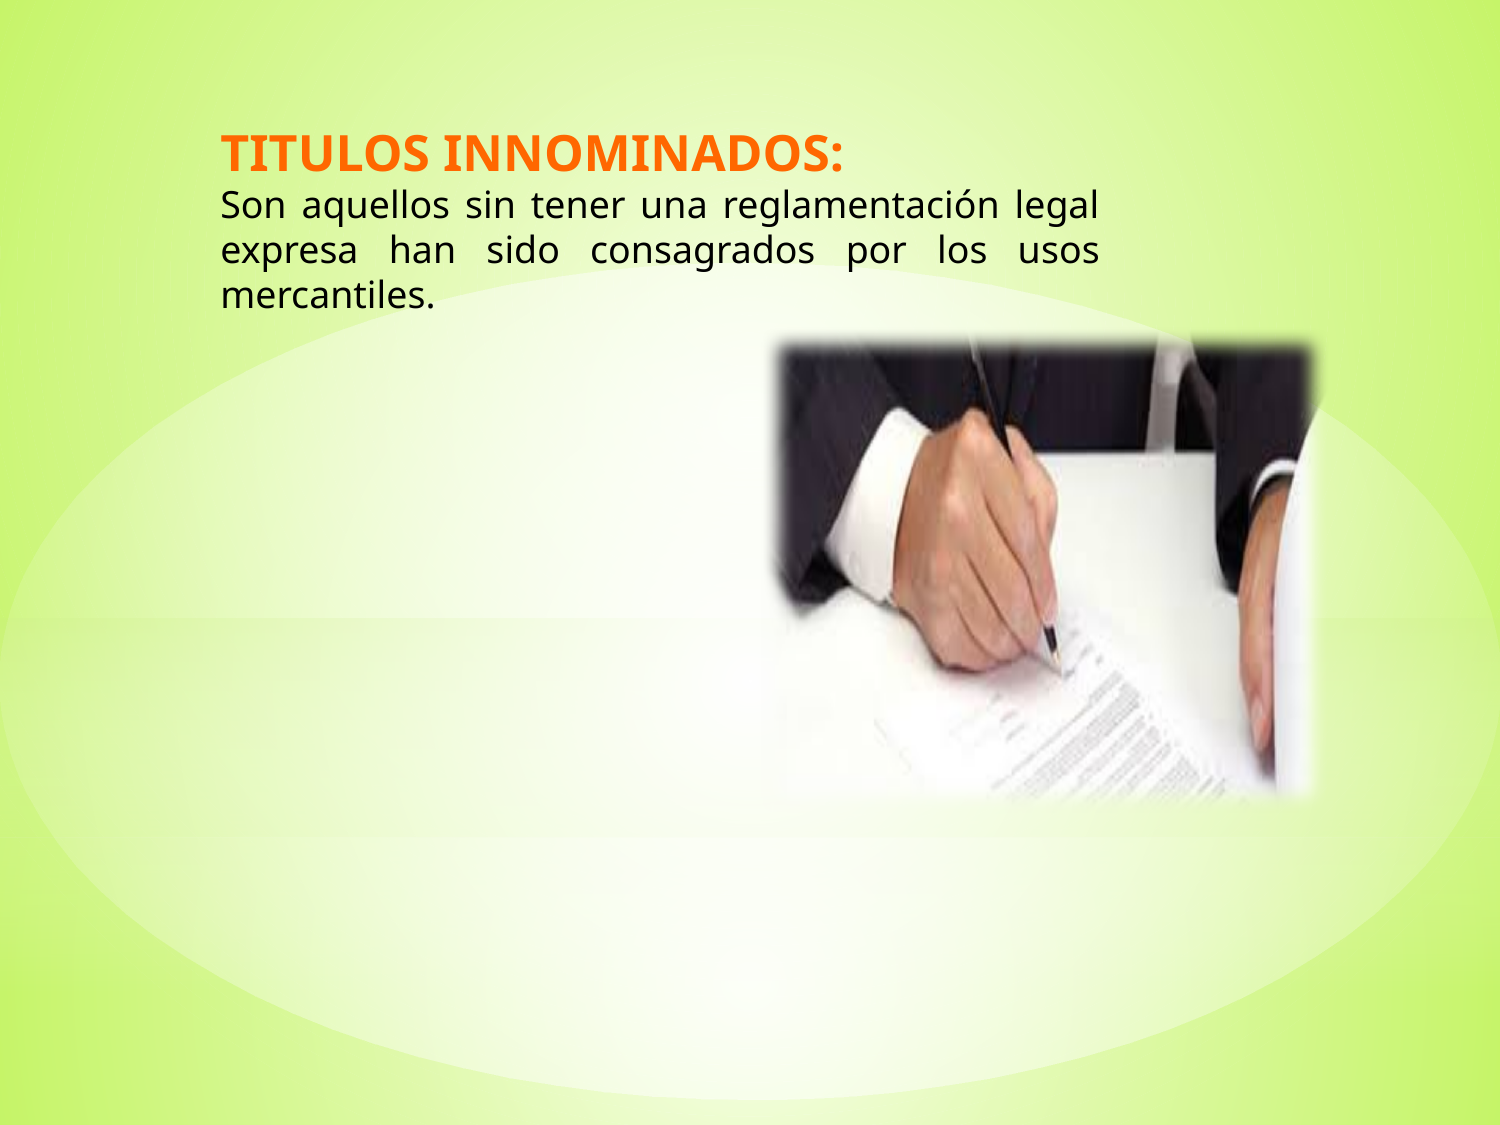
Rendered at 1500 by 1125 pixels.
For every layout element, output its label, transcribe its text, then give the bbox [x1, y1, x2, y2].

text_box TITULOS INNOMINADOS: Son aquellos sin tener una reglamentación legal expresa han sido consagrados por los usos mercantiles. [205, 113, 1116, 324]
picture [761, 327, 1330, 813]
